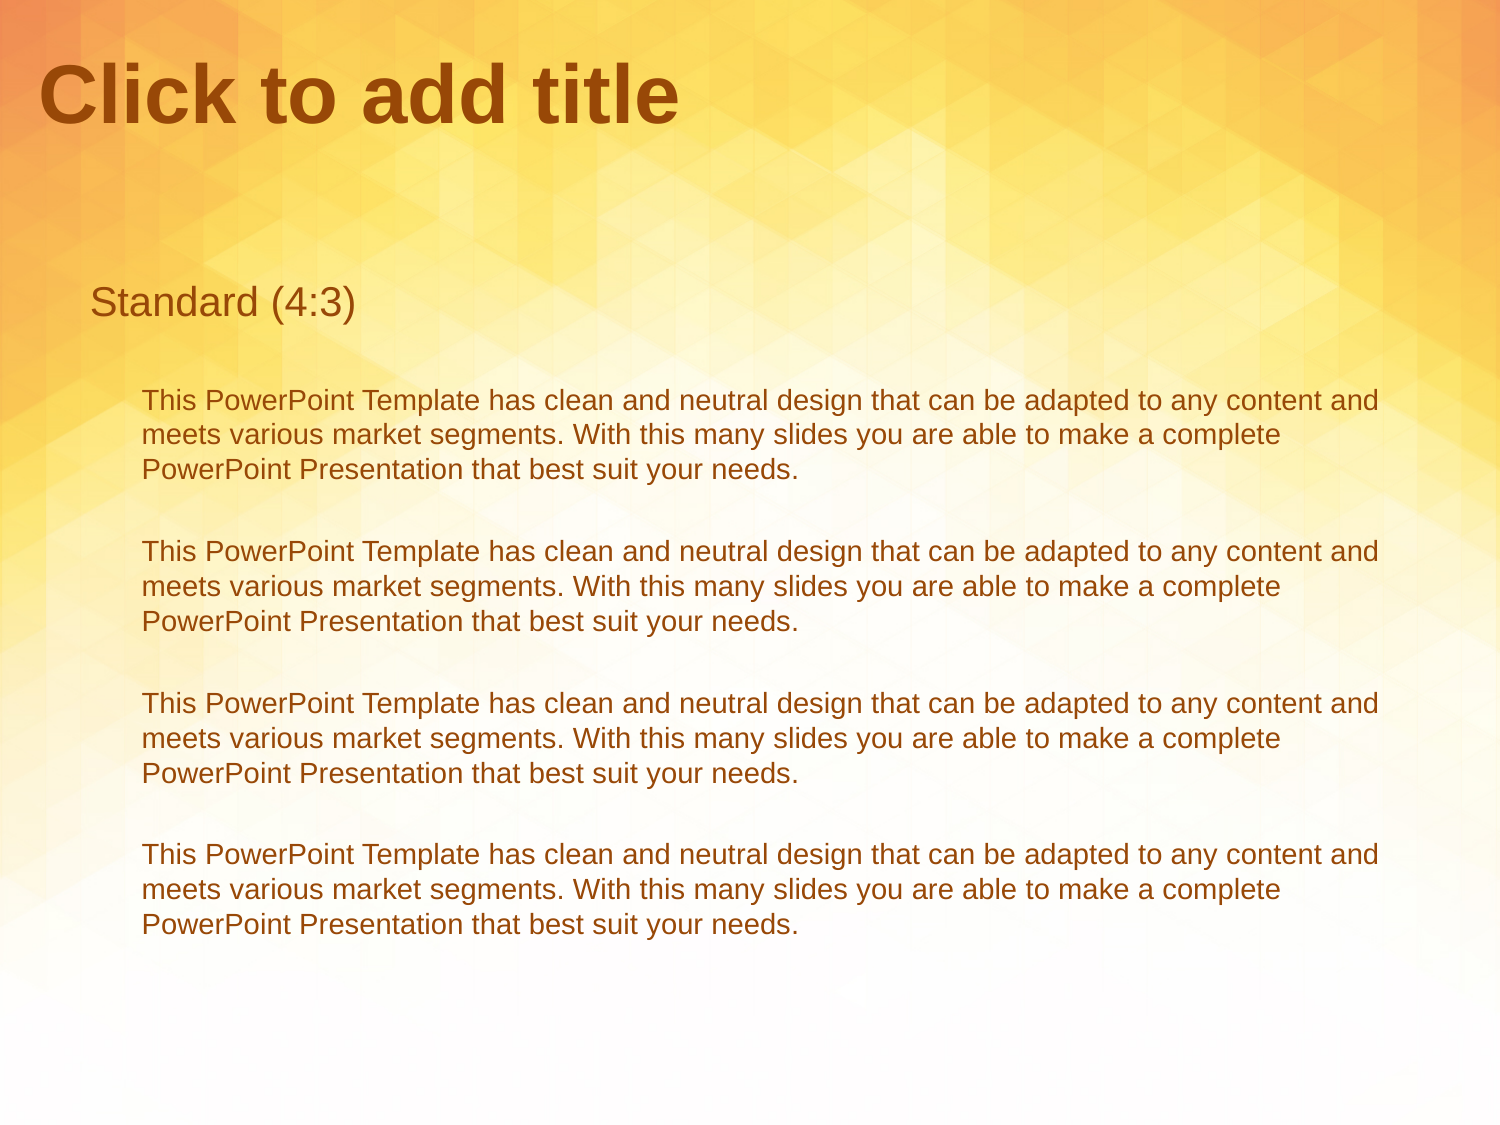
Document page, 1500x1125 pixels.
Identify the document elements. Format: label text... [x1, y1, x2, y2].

picture [0, 179, 1500, 1125]
list This PowerPoint Template has clean and neutral design that can be adapted to any content and meets various market segments. With this many slides you are able to make a complete PowerPoint Presentation that best suit your needs. This PowerPoint Template has clean and neutral design that can be adapted to any content and meets various market segments. With this many slides you are able to make a complete PowerPoint Presentation that best suit your needs. This PowerPoint Template has clean and neutral design that can be adapted to any content and meets various market segments. With this many slides you are able to make a complete PowerPoint Presentation that best suit your needs. This PowerPoint Template has clean and neutral design that can be adapted to any content and meets various market segments. With this many slides you are able to make a complete PowerPoint Presentation that best suit your needs. [76, 373, 1427, 965]
list Standard (4:3) [75, 262, 1425, 339]
title Click to add title [0, 2, 1500, 179]
